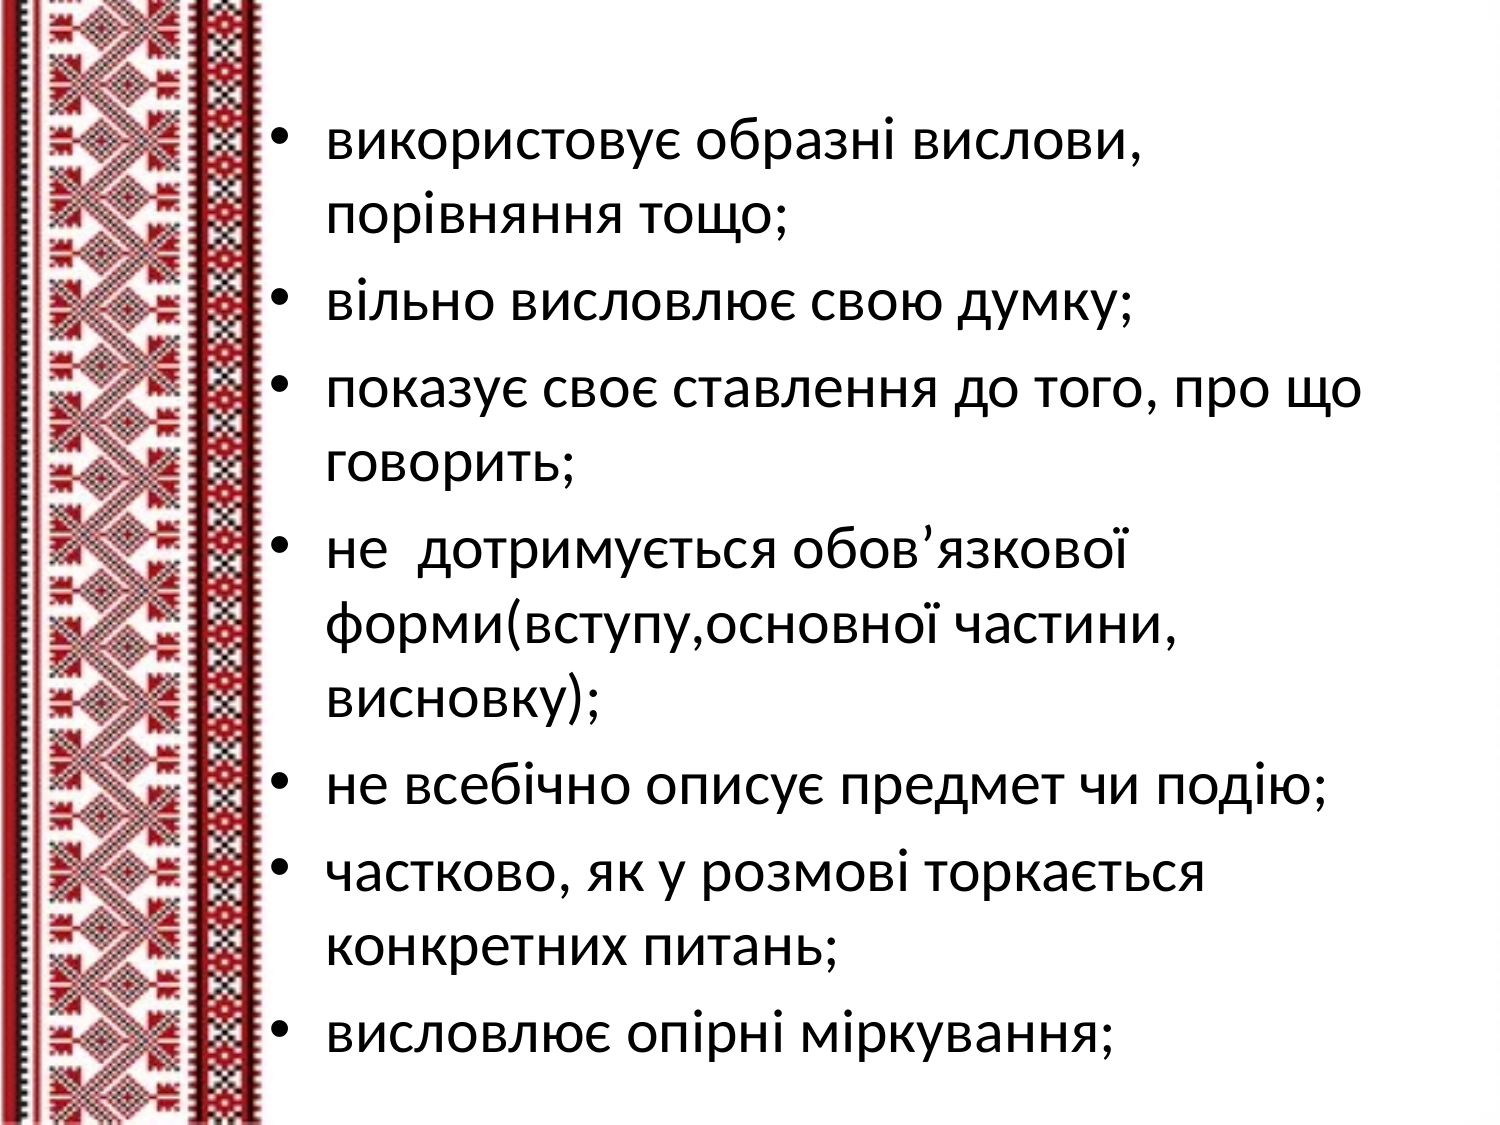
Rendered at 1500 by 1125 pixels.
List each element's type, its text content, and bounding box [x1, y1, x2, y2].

picture [0, 0, 1500, 1125]
list використовує образні вислови, порівняння тощо; вільно висловлює свою думку; показує своє ставлення до того, про що говорить; не дотримується обов’язкової форми(вступу,основної частини, висновку); не всебічно описує предмет чи подію; частково, як у розмові торкається конкретних питань; висловлює опірні міркування; [253, 90, 1425, 1083]
